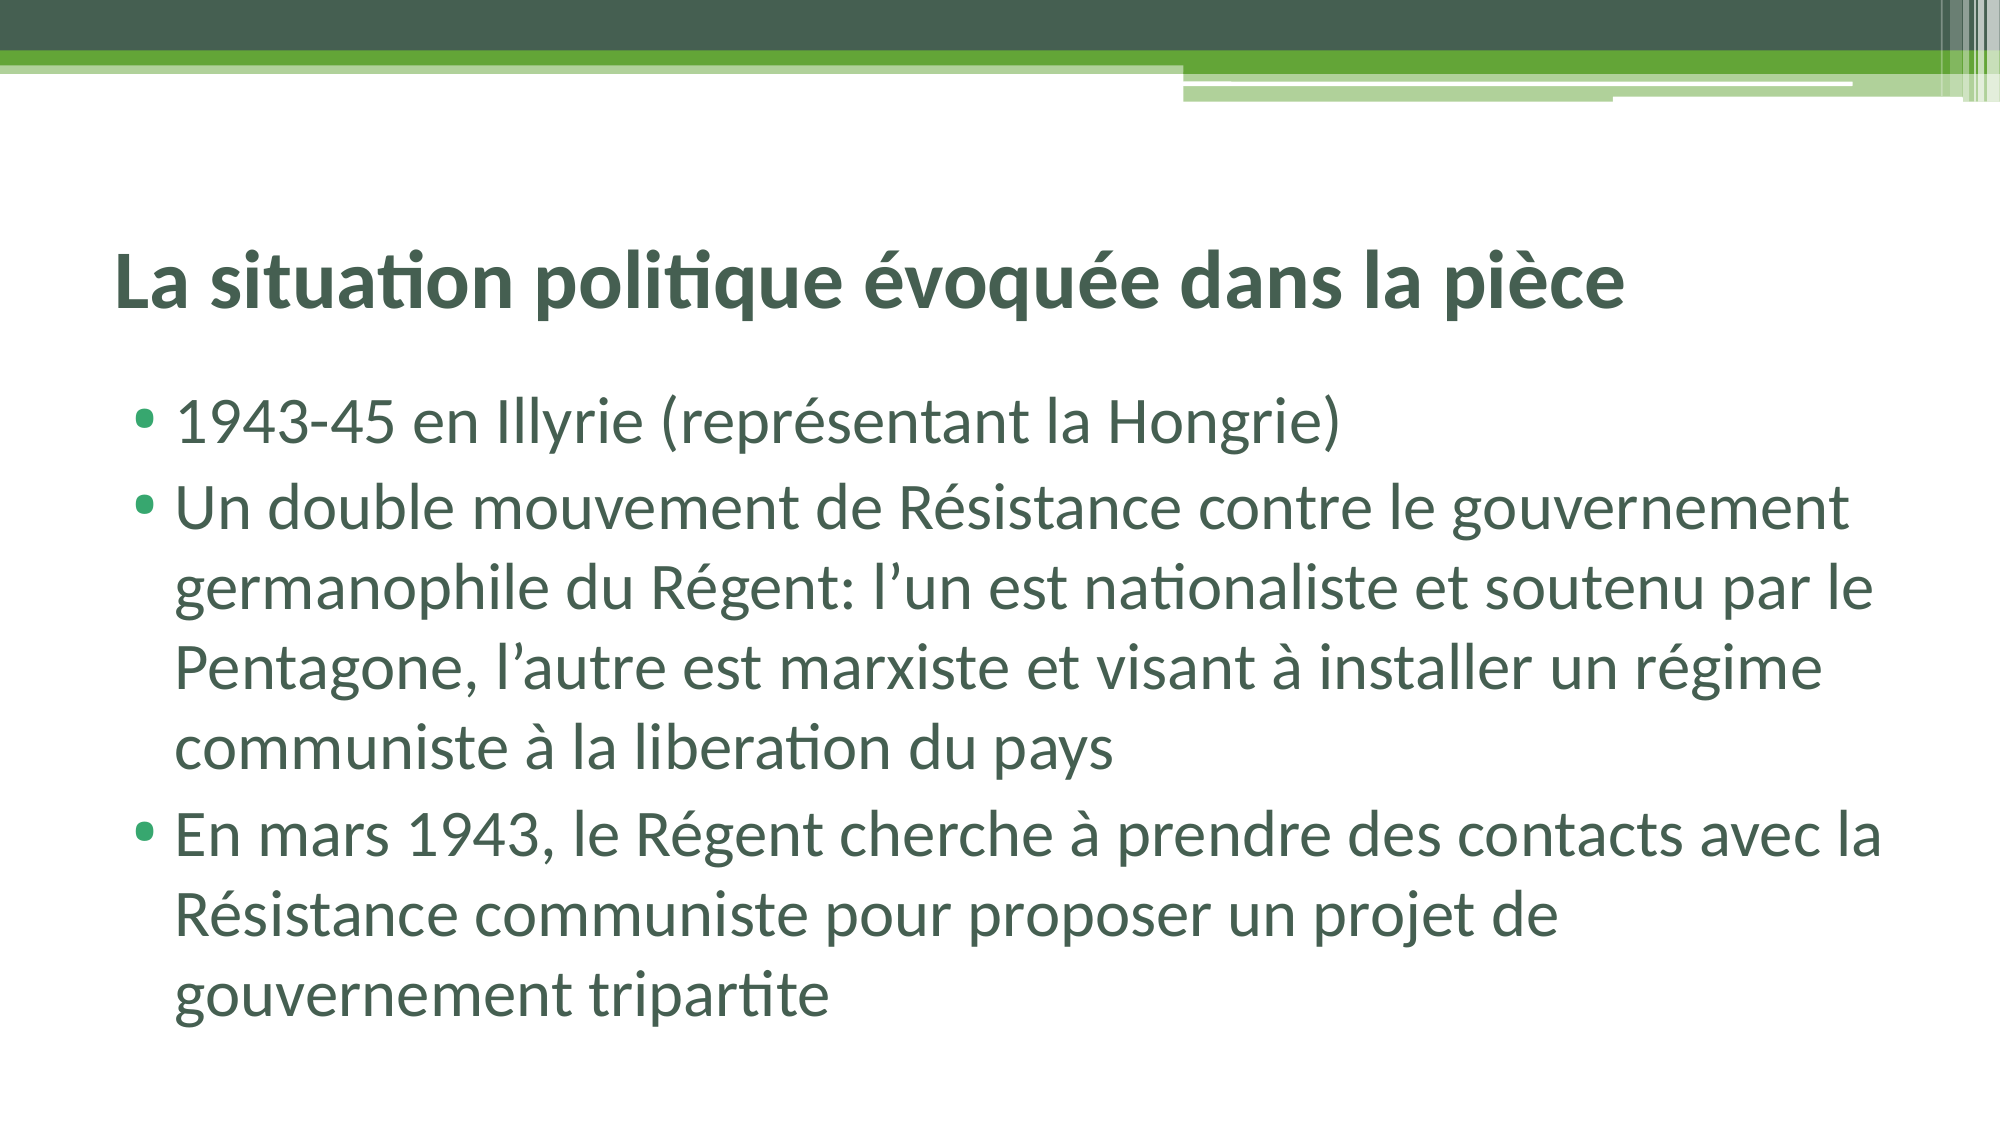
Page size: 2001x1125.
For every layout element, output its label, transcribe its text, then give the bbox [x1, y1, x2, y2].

title La situation politique évoquée dans la pièce [99, 187, 1900, 363]
list 1943-45 en Illyrie (représentant la Hongrie) Un double mouvement de Résistance contre le gouvernement germanophile du Régent: l’un est nationaliste et soutenu par le Pentagone, l’autre est marxiste et visant à installer un régime communiste à la liberation du pays En mars 1943, le Régent cherche à prendre des contacts avec la Résistance communiste pour proposer un projet de gouvernement tripartite [99, 368, 1900, 1079]
